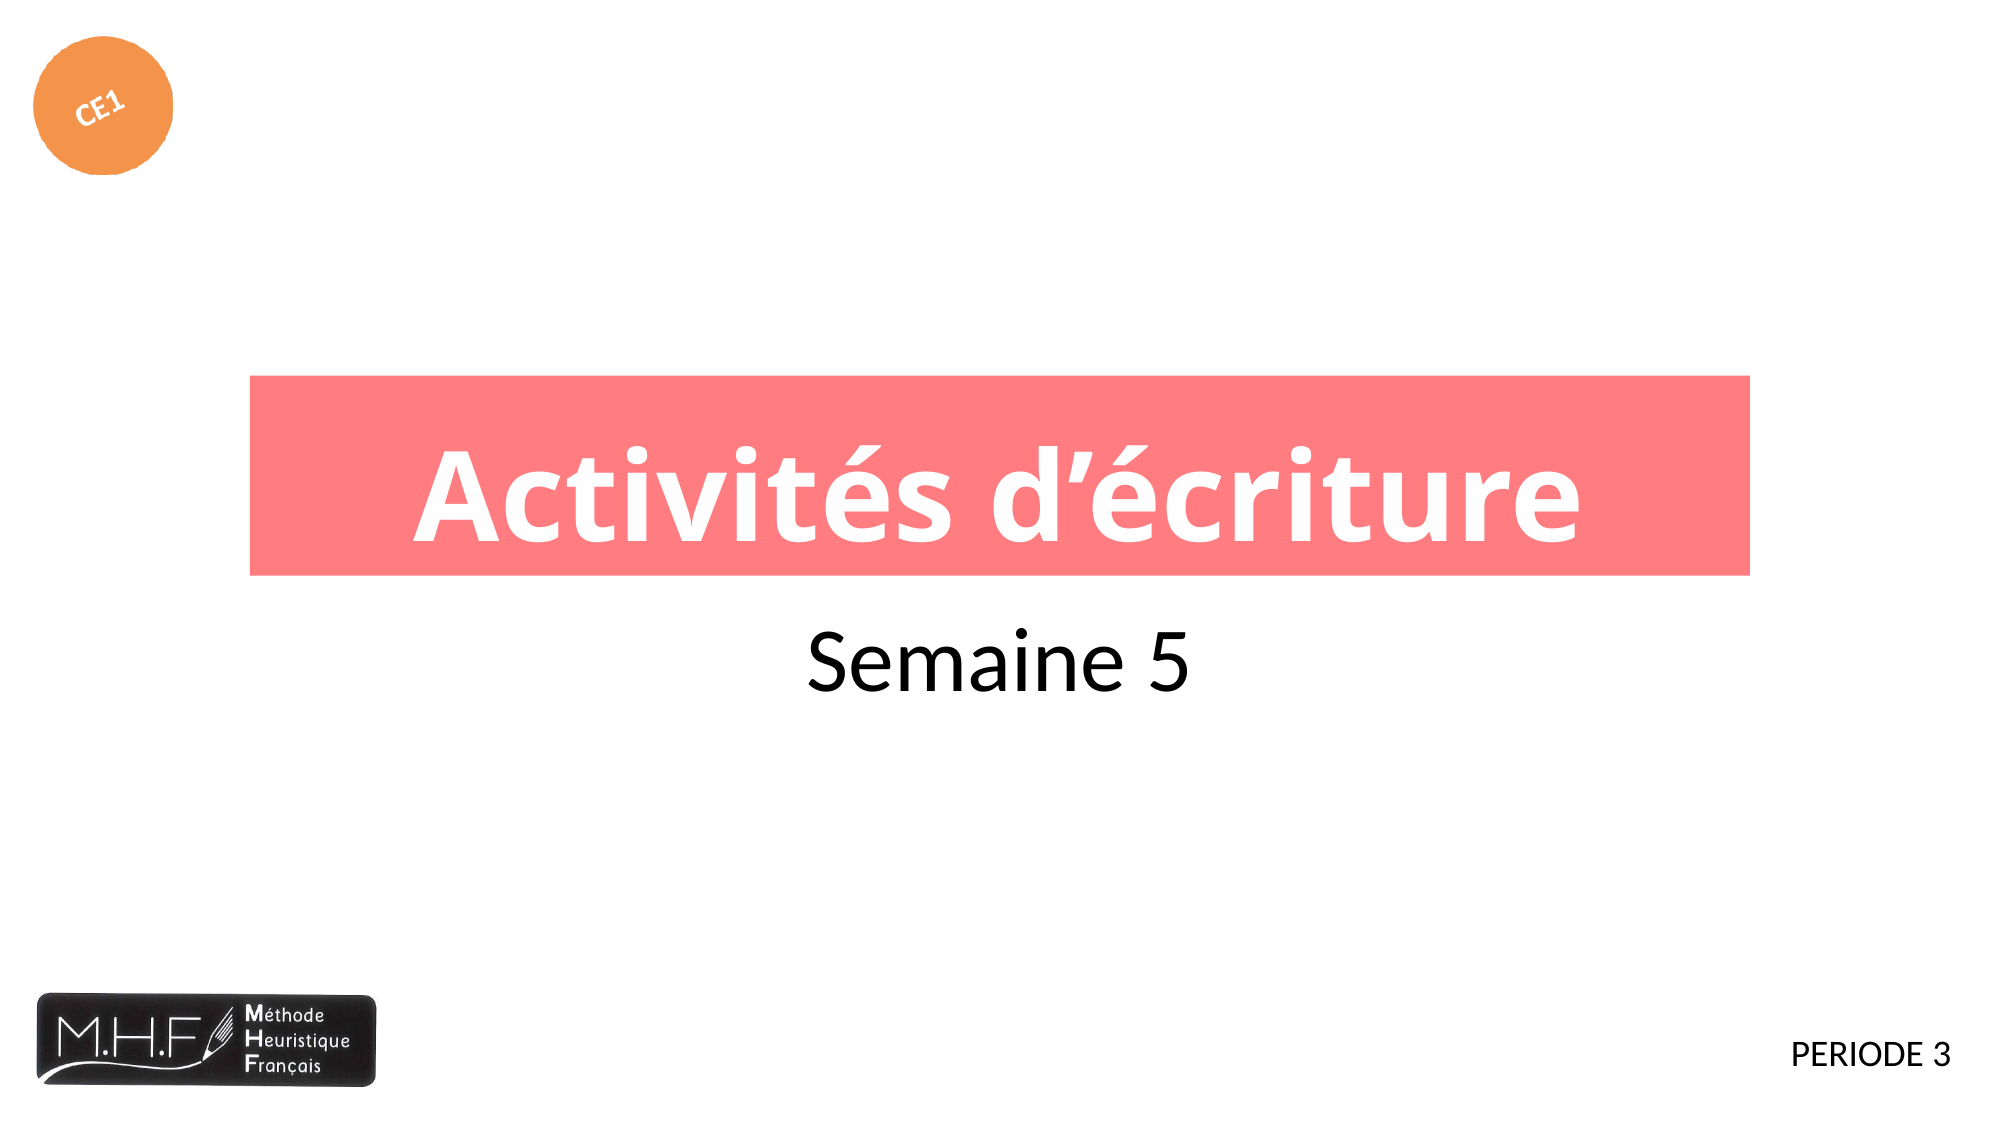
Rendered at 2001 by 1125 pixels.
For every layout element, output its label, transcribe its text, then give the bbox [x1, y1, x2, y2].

subtitle Semaine 5 [249, 604, 1750, 877]
picture [33, 36, 173, 175]
title Activités d’écriture [249, 375, 1750, 576]
picture [33, 990, 379, 1089]
text_box PERIODE 3 [1362, 1021, 1967, 1082]
